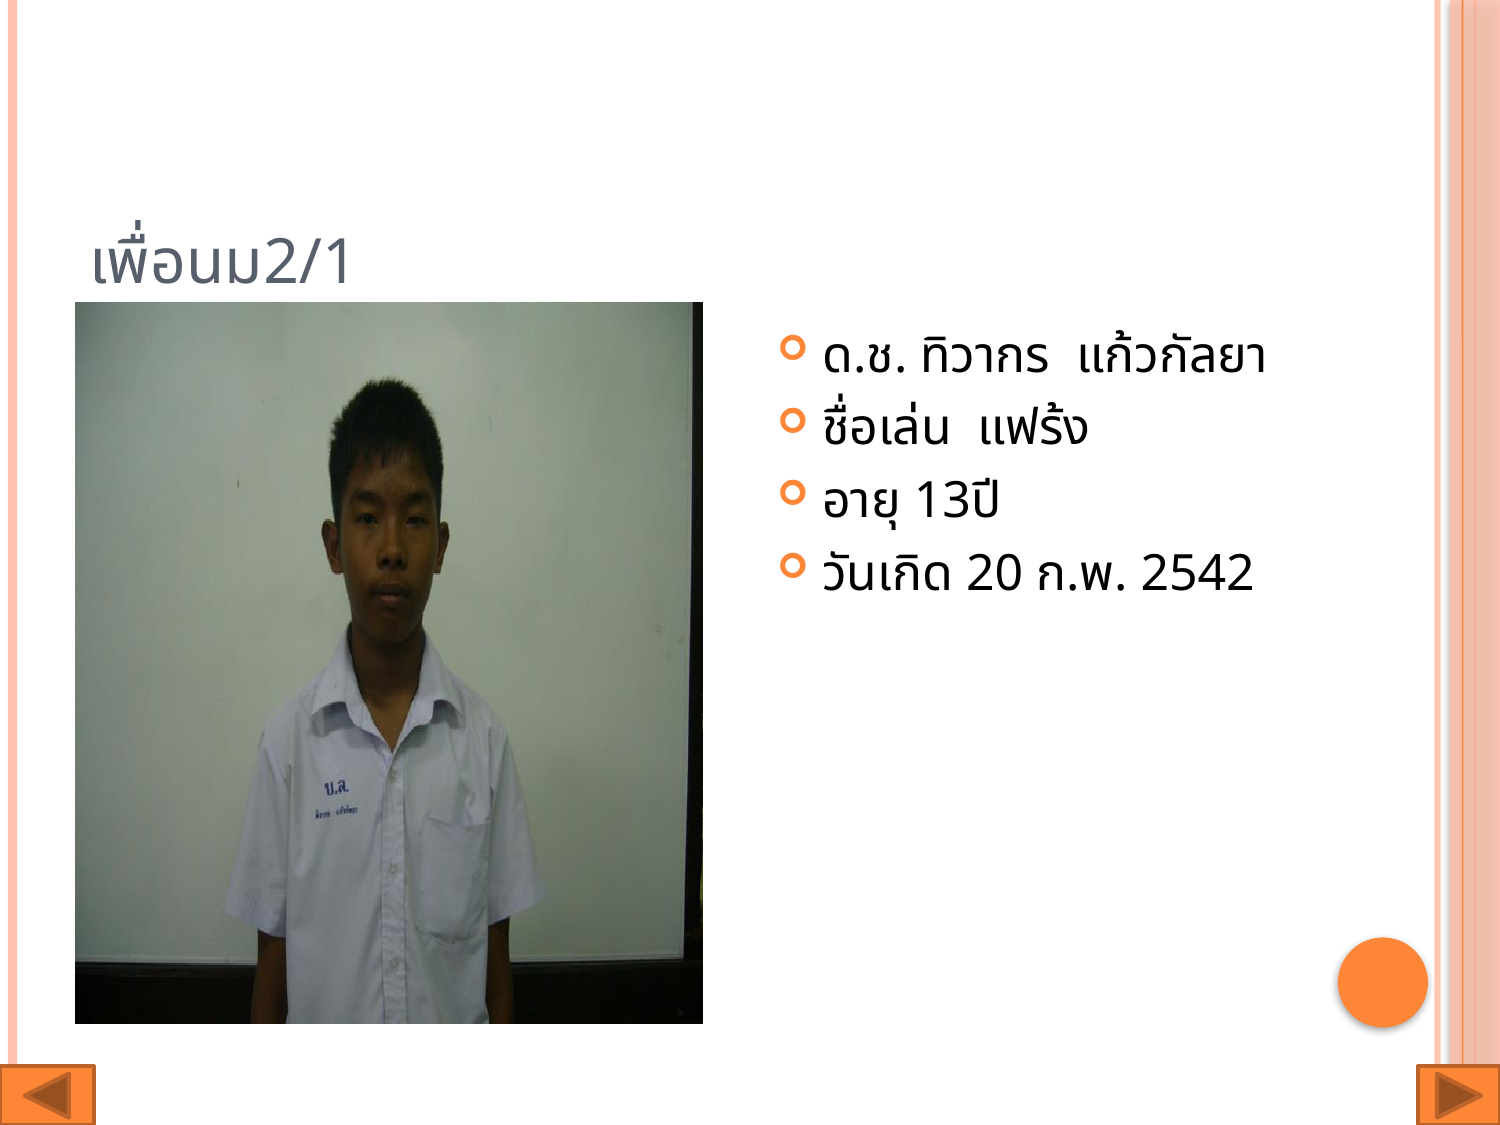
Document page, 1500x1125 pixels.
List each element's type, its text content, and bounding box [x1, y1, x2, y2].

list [74, 302, 704, 1024]
text_box [1416, 1064, 1500, 1125]
list ด.ช. ทิวากร แก้วกัลยา ชื่อเล่น แฟร้ง อายุ 13ปี วันเกิด 20 ก.พ. 2542 [762, 315, 1425, 1043]
text_box [0, 1064, 96, 1125]
title เพื่อนม2/1 [75, 115, 1425, 304]
